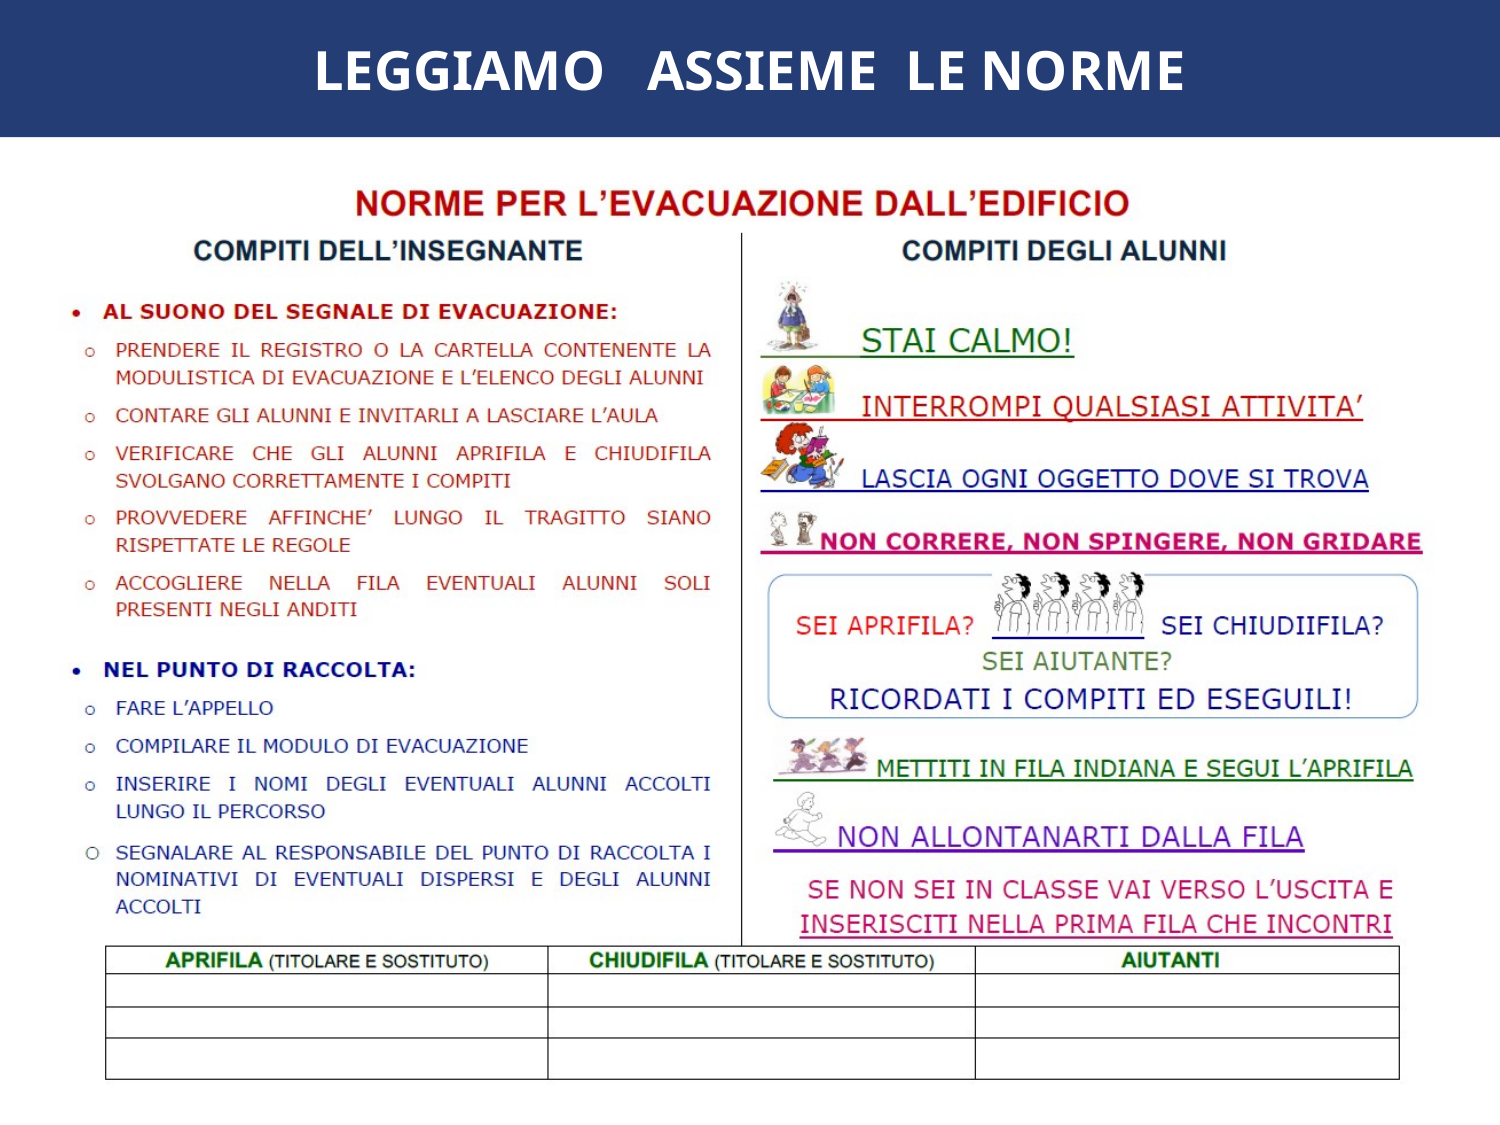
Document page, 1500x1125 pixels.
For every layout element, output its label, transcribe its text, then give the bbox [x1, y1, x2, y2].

text_box LEGGIAMO ASSIEME LE NORME [0, 0, 1500, 138]
picture [41, 148, 1463, 1096]
